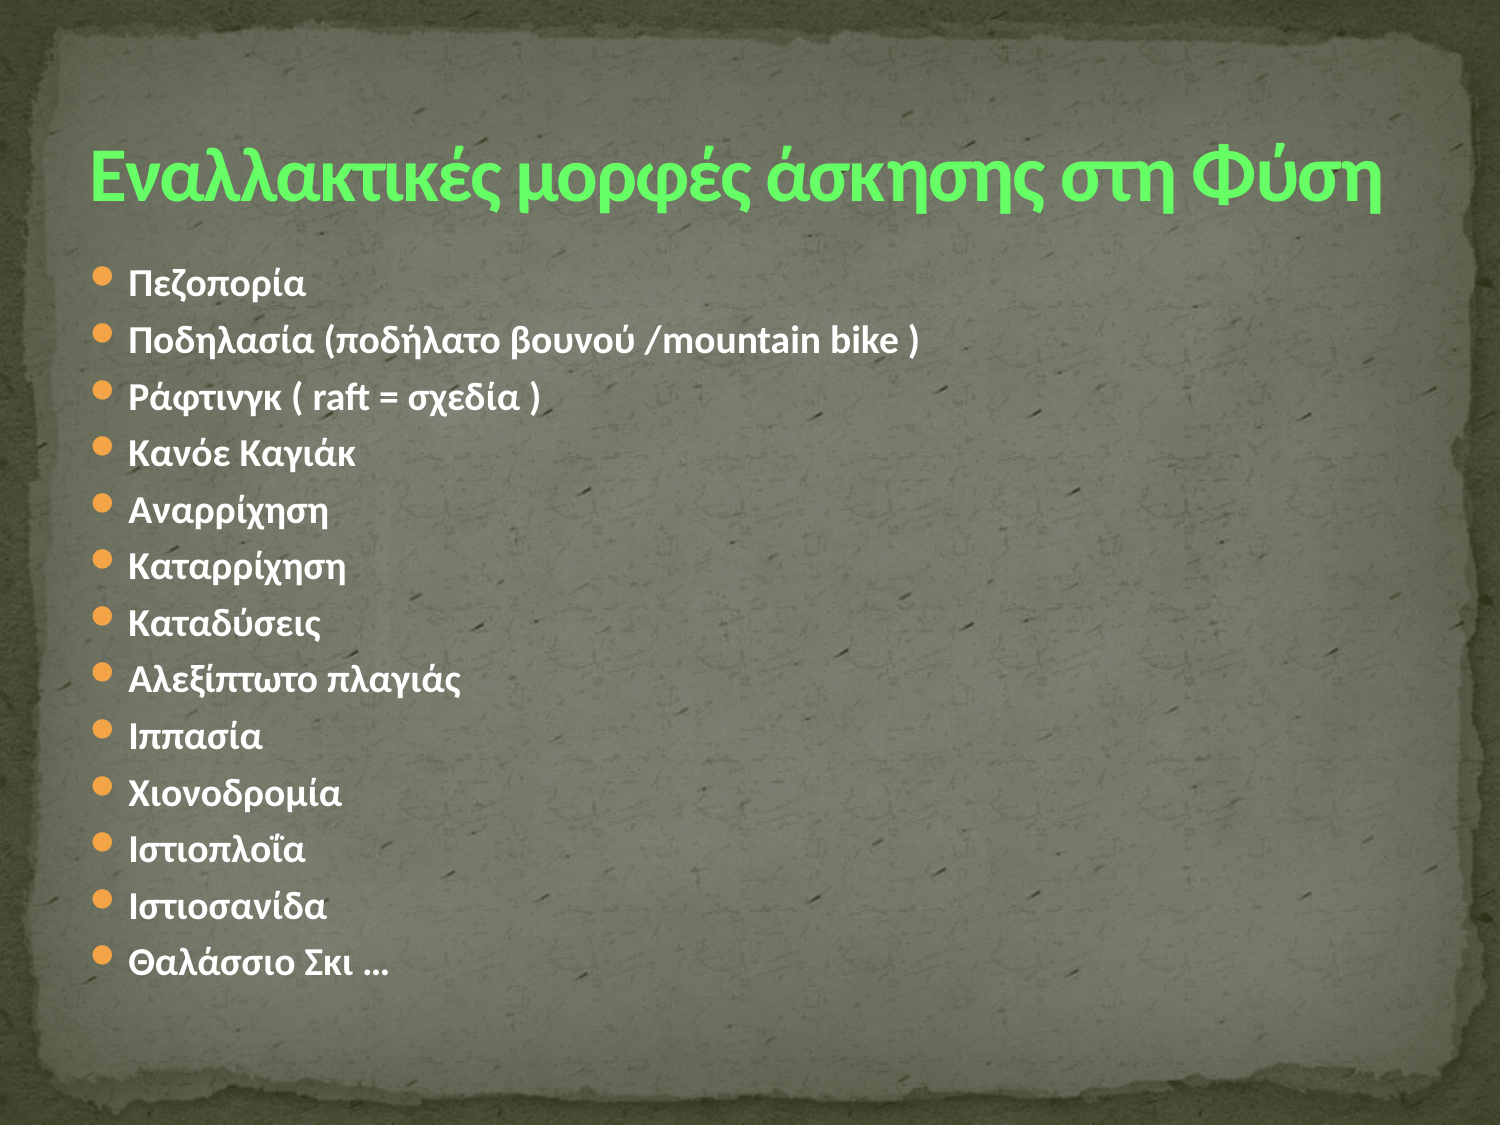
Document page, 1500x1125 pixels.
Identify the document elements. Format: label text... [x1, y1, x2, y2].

title Εναλλακτικές μορφές άσκησης στη Φύση [74, 24, 1425, 225]
list Πεζοπορία Ποδηλασία (ποδήλατο βουνού /mountain bike ) Ράφτινγκ ( raft = σχεδία ) Κανόε Καγιάκ Αναρρίχηση Καταρρίχηση Καταδύσεις Αλεξίπτωτο πλαγιάς Ιππασία Χιονοδρομία Ιστιοπλοΐα Ιστιοσανίδα Θαλάσσιο Σκι … [75, 249, 1425, 1000]
